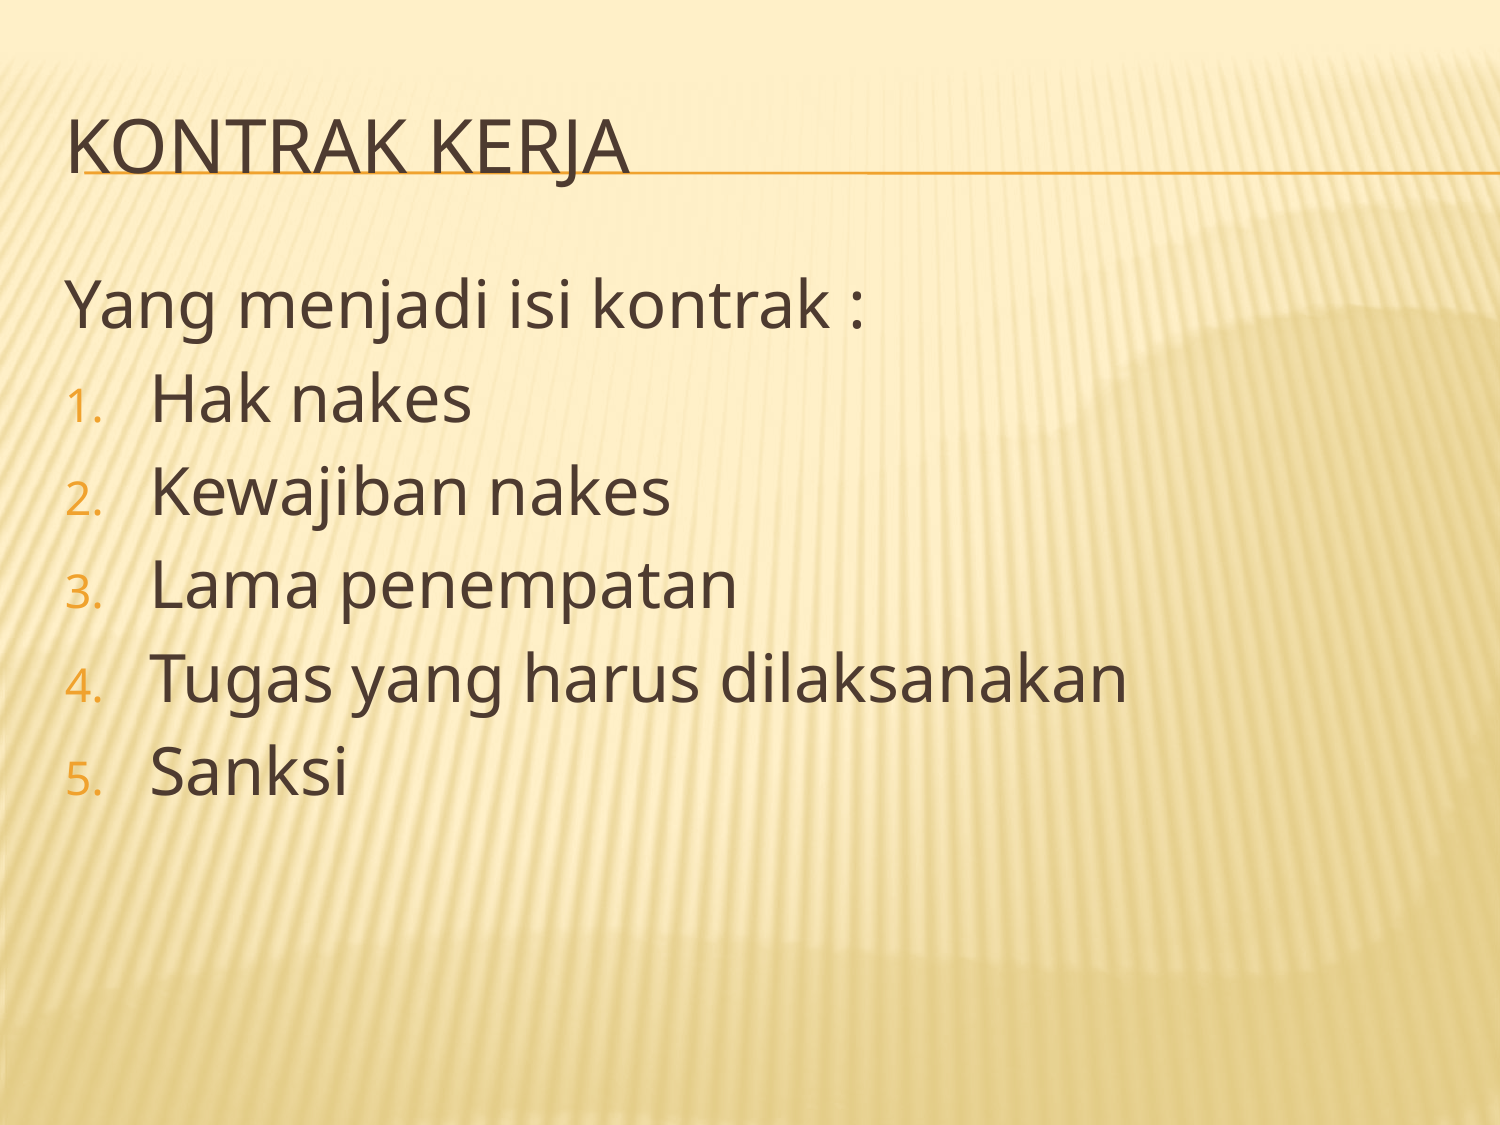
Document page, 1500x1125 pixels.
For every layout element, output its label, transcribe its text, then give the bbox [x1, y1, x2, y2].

title Kontrak Kerja [50, 75, 1475, 213]
list Yang menjadi isi kontrak : Hak nakes Kewajiban nakes Lama penempatan Tugas yang harus dilaksanakan Sanksi [50, 254, 1475, 998]
